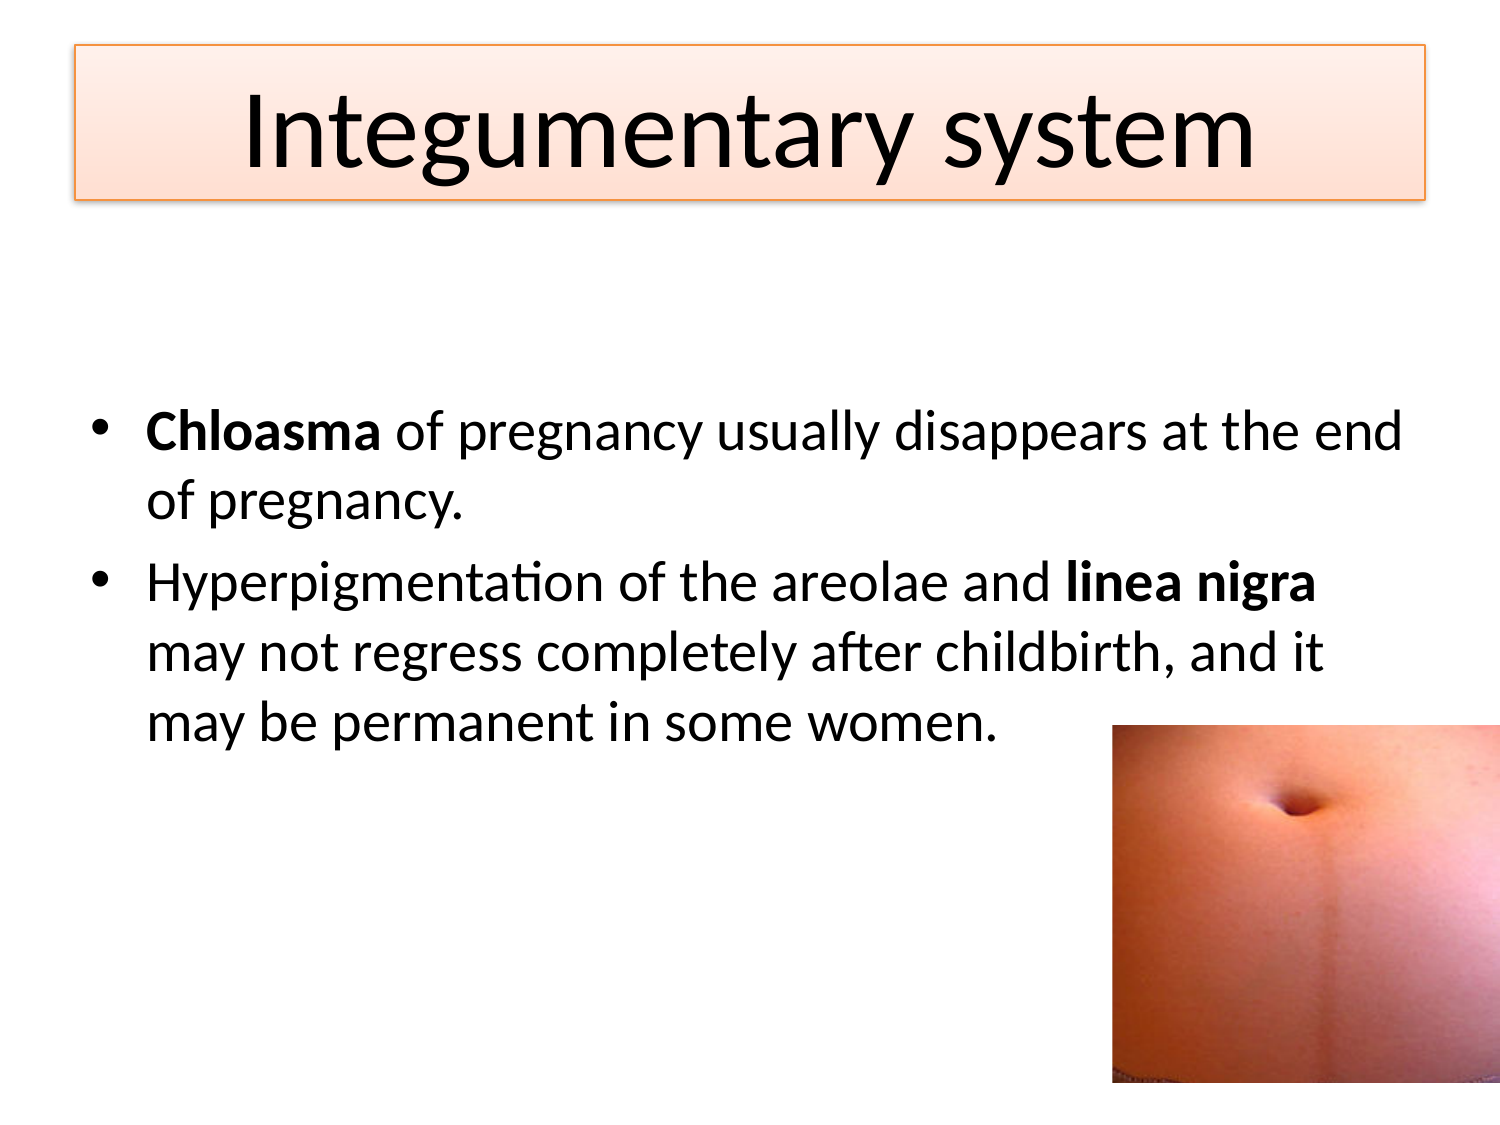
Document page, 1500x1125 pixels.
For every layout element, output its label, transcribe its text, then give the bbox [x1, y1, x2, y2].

list Chloasma of pregnancy usually disappears at the end of pregnancy. Hyperpigmentation of the areolae and linea nigra may not regress completely after childbirth, and it may be permanent in some women. [75, 262, 1425, 1005]
picture [1112, 724, 1500, 1084]
slide_number 44 [1074, 1042, 1425, 1103]
title Integumentary system [74, 44, 1426, 201]
